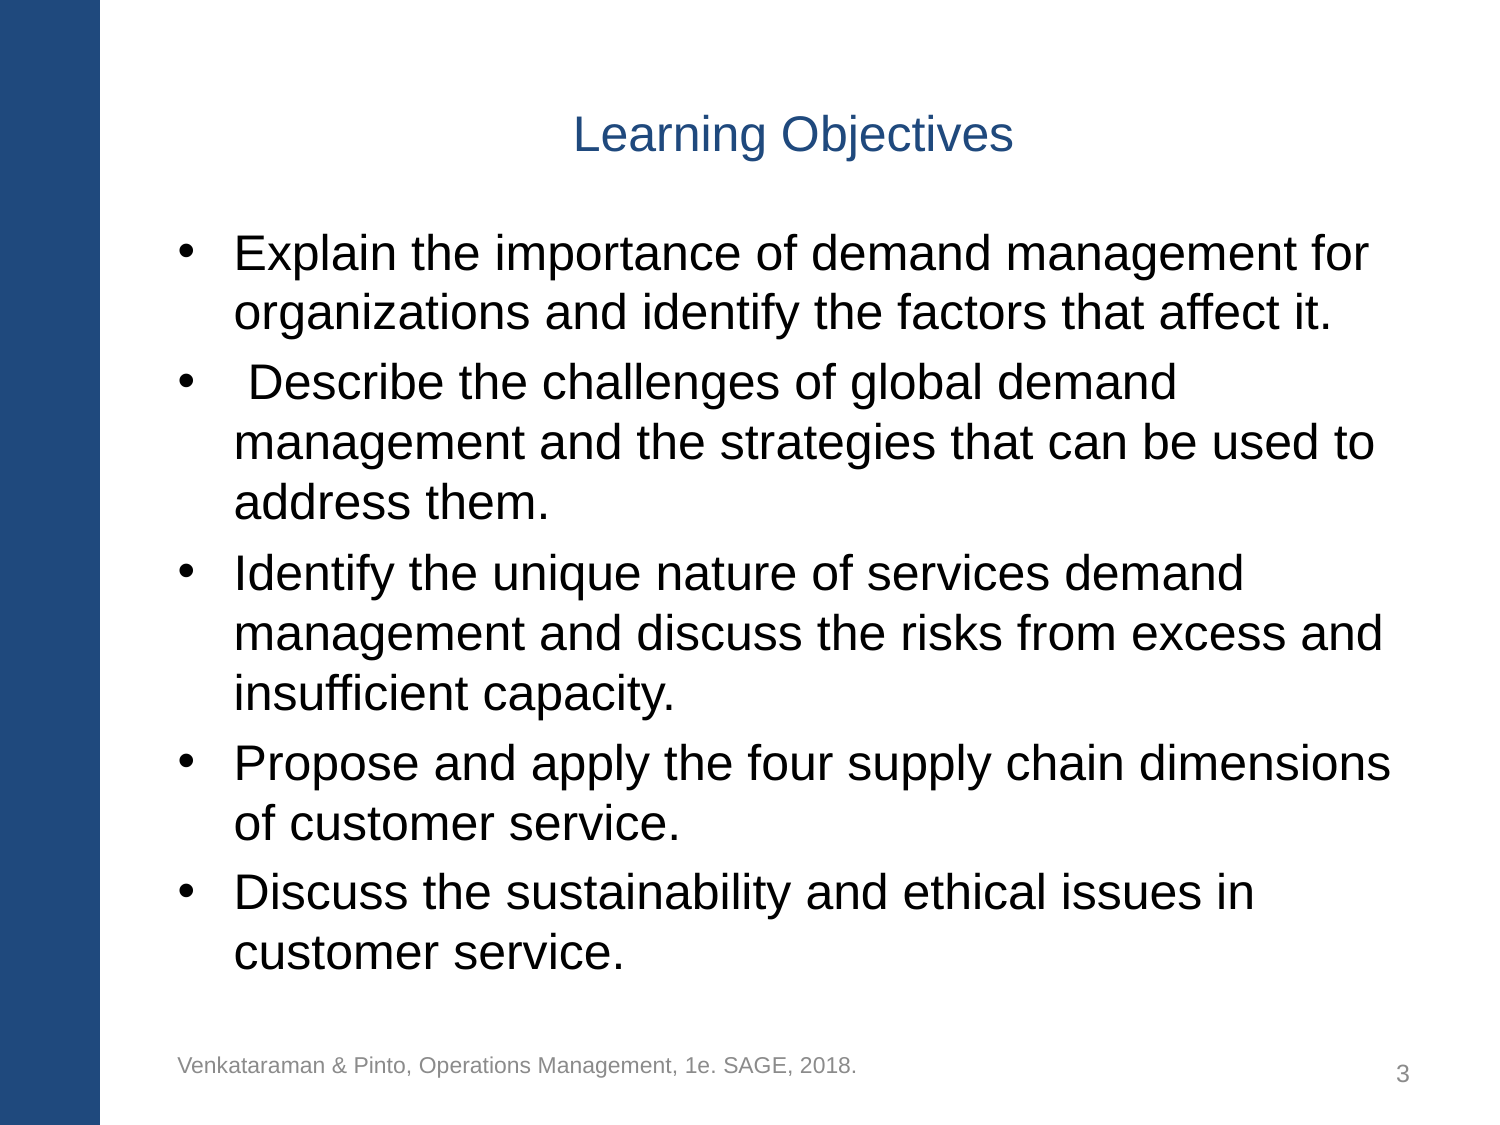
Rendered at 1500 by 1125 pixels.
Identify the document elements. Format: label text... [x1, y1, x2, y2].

footer Venkataraman & Pinto, Operations Management, 1e. SAGE, 2018. [162, 1042, 1313, 1103]
slide_number 3 [1350, 1042, 1425, 1103]
list Explain the importance of demand management for organizations and identify the factors that affect it. Describe the challenges of global demand management and the strategies that can be used to address them. Identify the unique nature of services demand management and discuss the risks from excess and insufficient capacity. Propose and apply the four supply chain dimensions of customer service. Discuss the sustainability and ethical issues in customer service. [162, 212, 1425, 1013]
title Learning Objectives [162, 37, 1425, 212]
